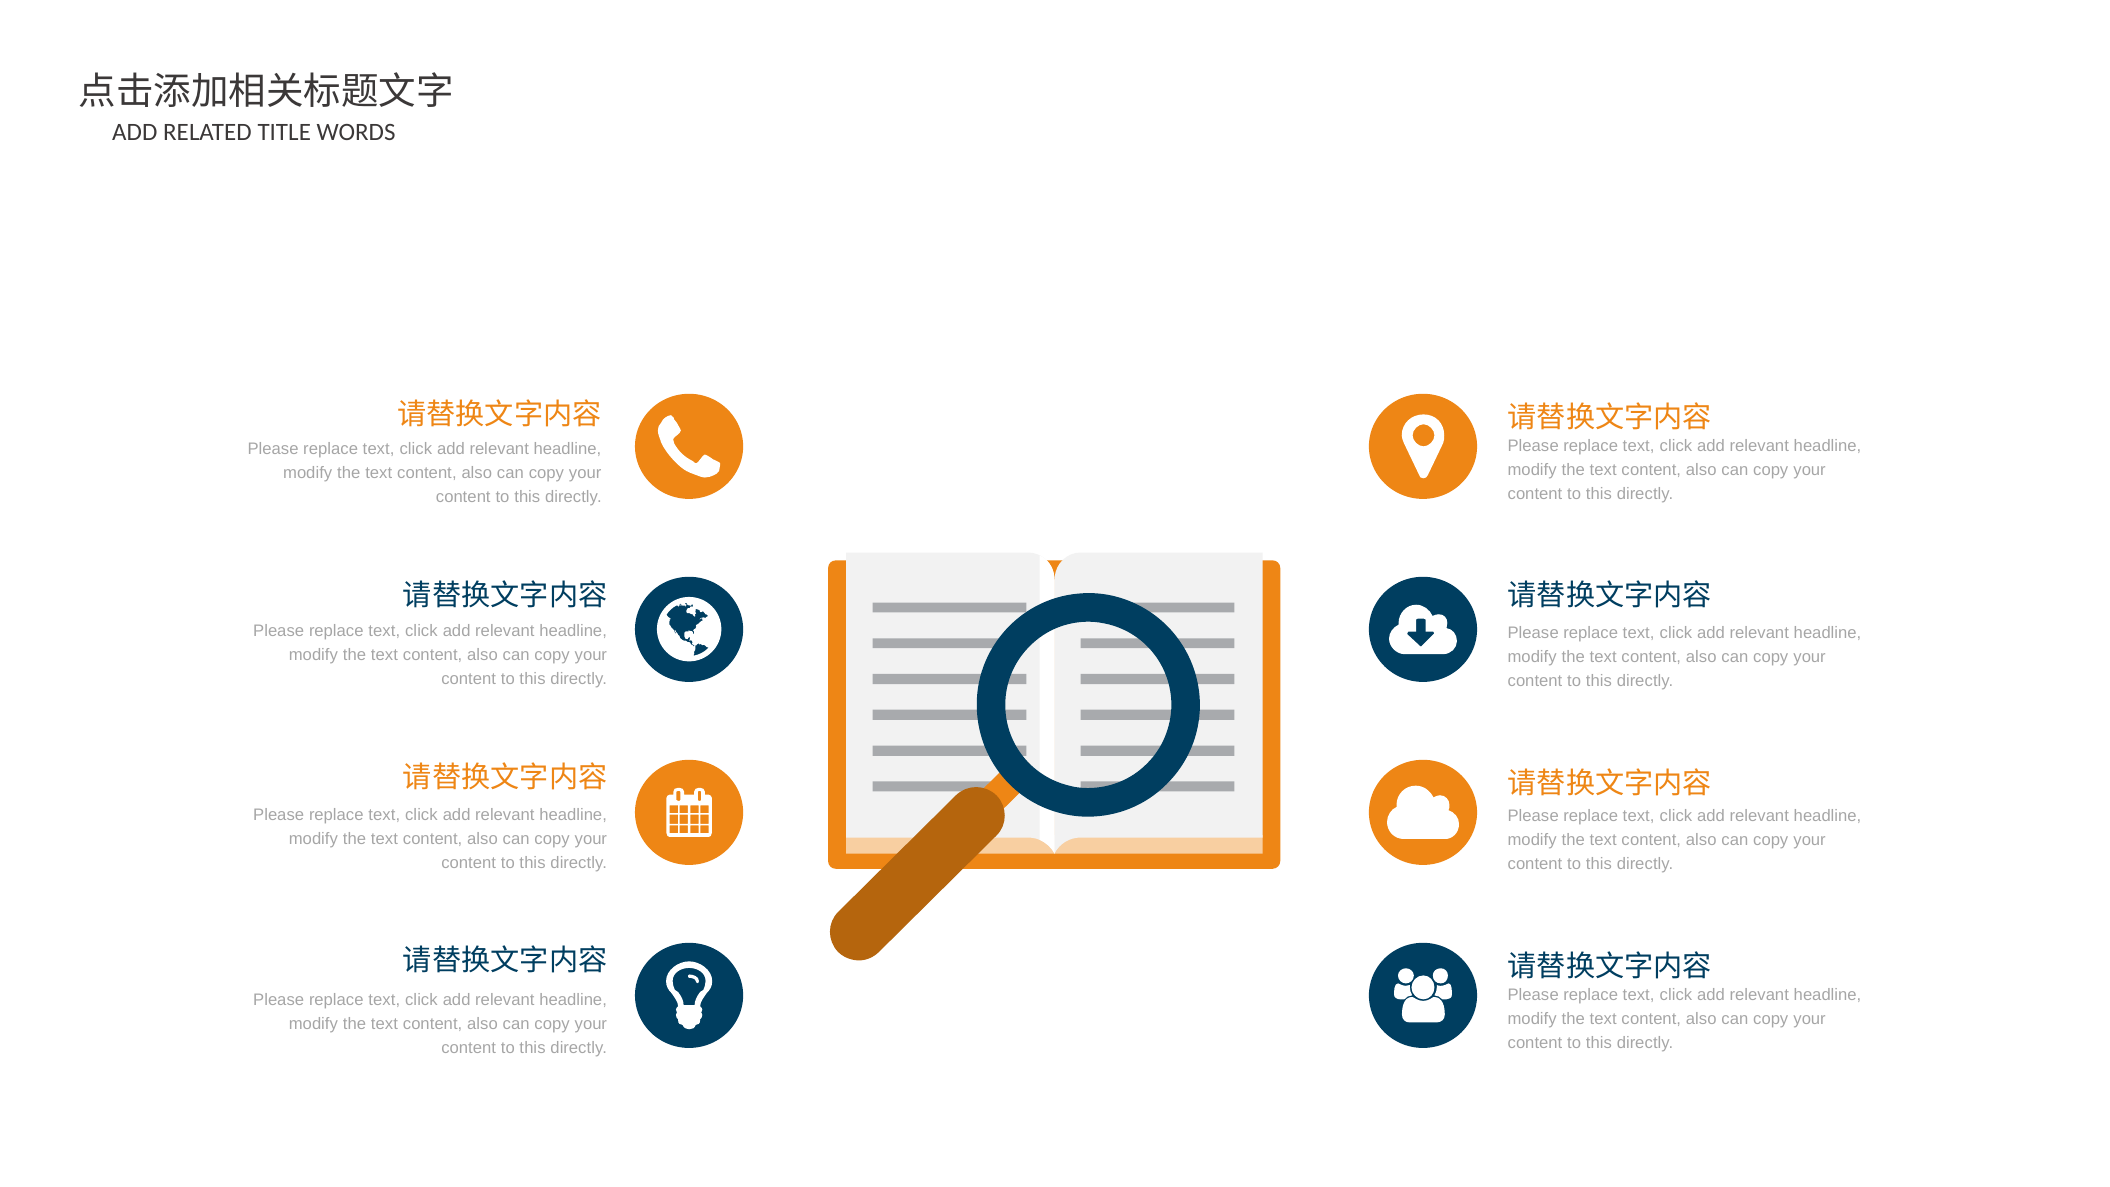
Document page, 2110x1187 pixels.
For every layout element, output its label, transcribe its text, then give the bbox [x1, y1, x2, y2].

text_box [634, 393, 744, 499]
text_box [251, 750, 608, 873]
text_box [1368, 393, 1478, 499]
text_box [1368, 576, 1478, 682]
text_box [1507, 756, 1864, 874]
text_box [251, 934, 608, 1058]
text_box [634, 942, 744, 1048]
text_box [1368, 759, 1478, 865]
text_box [1368, 942, 1478, 1048]
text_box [1507, 390, 1864, 504]
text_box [1507, 569, 1864, 691]
text_box ADD RELATED TITLE WORDS [96, 107, 413, 154]
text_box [634, 759, 744, 865]
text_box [1507, 939, 1864, 1053]
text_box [827, 552, 1281, 963]
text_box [634, 576, 744, 682]
text_box 点击添加相关标题文字 [62, 59, 470, 121]
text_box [246, 388, 602, 507]
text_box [251, 568, 608, 689]
